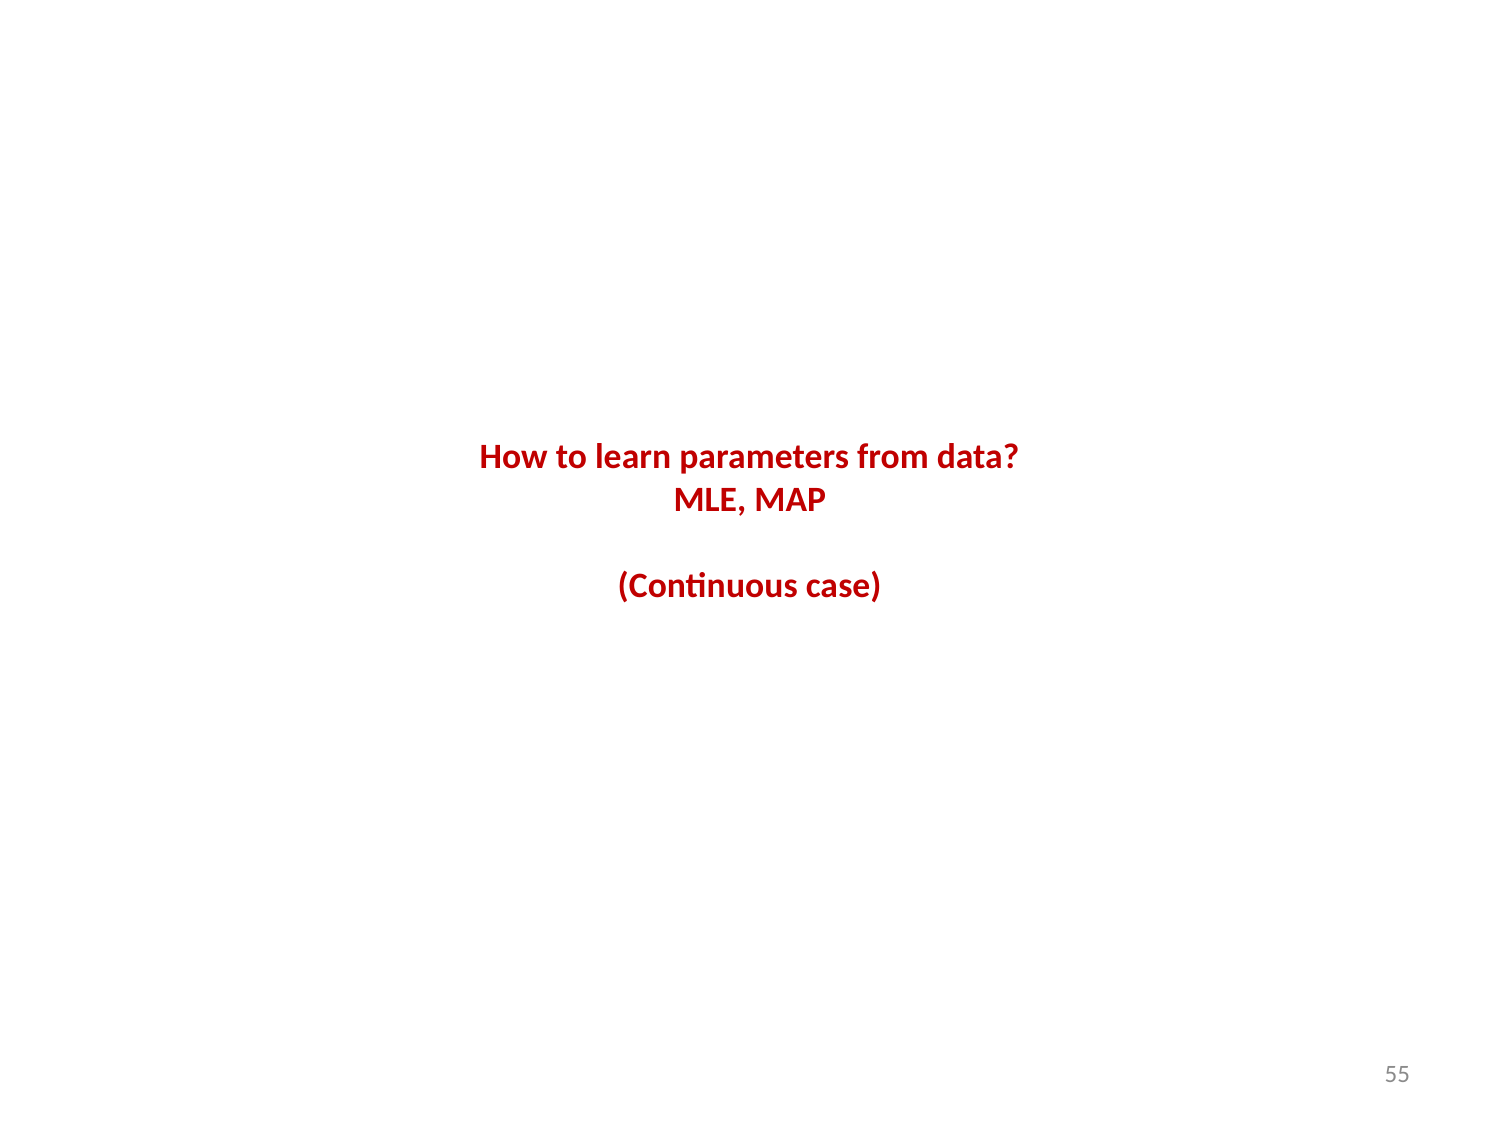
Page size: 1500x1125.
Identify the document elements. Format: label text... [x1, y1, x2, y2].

title How to learn parameters from data? MLE, MAP (Continuous case) [75, 425, 1425, 613]
slide_number 55 [1074, 1042, 1425, 1103]
